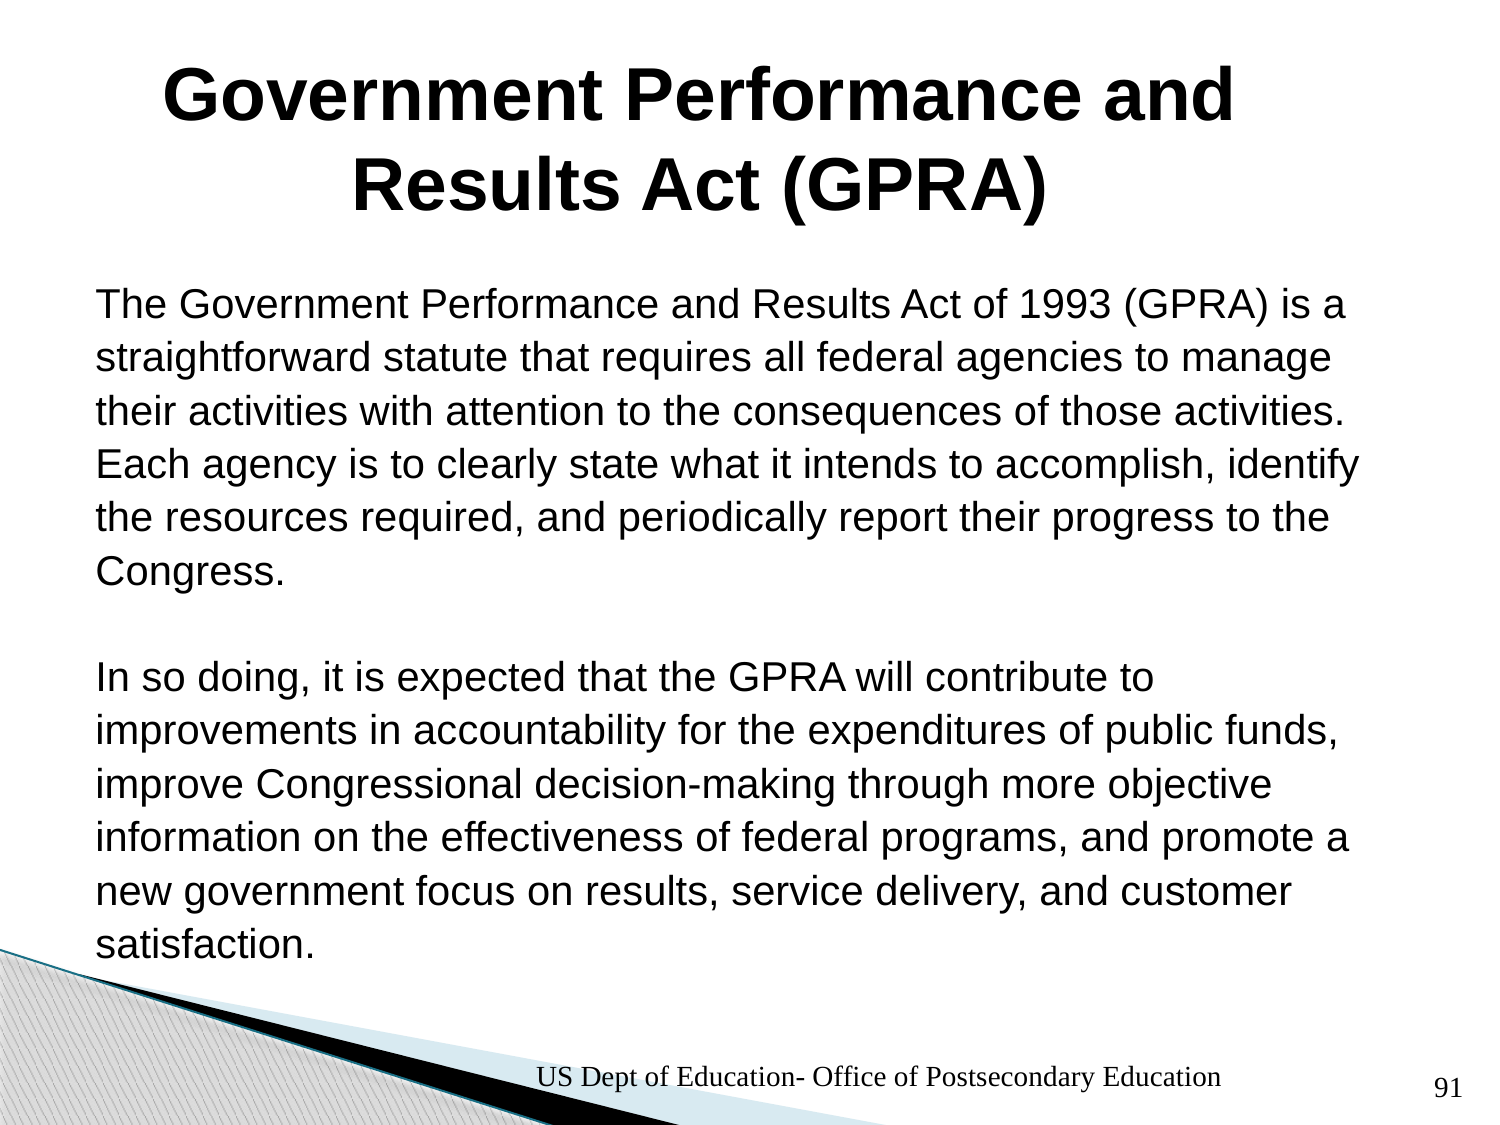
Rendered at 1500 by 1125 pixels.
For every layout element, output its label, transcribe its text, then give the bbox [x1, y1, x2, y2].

list The Government Performance and Results Act of 1993 (GPRA) is a straightforward statute that requires all federal agencies to manage their activities with attention to the consequences of those activities. Each agency is to clearly state what it intends to accomplish, identify the resources required, and periodically report their progress to the Congress. In so doing, it is expected that the GPRA will contribute to improvements in accountability for the expenditures of public funds, improve Congressional decision-making through more objective information on the effectiveness of federal programs, and promote a new government focus on results, service delivery, and customer satisfaction. [62, 275, 1419, 950]
title Government Performance and Results Act (GPRA) [62, 37, 1338, 233]
slide_number 91 [1418, 1051, 1479, 1112]
footer US Dept of Education- Office of Postsecondary Education [337, 1062, 1238, 1100]
